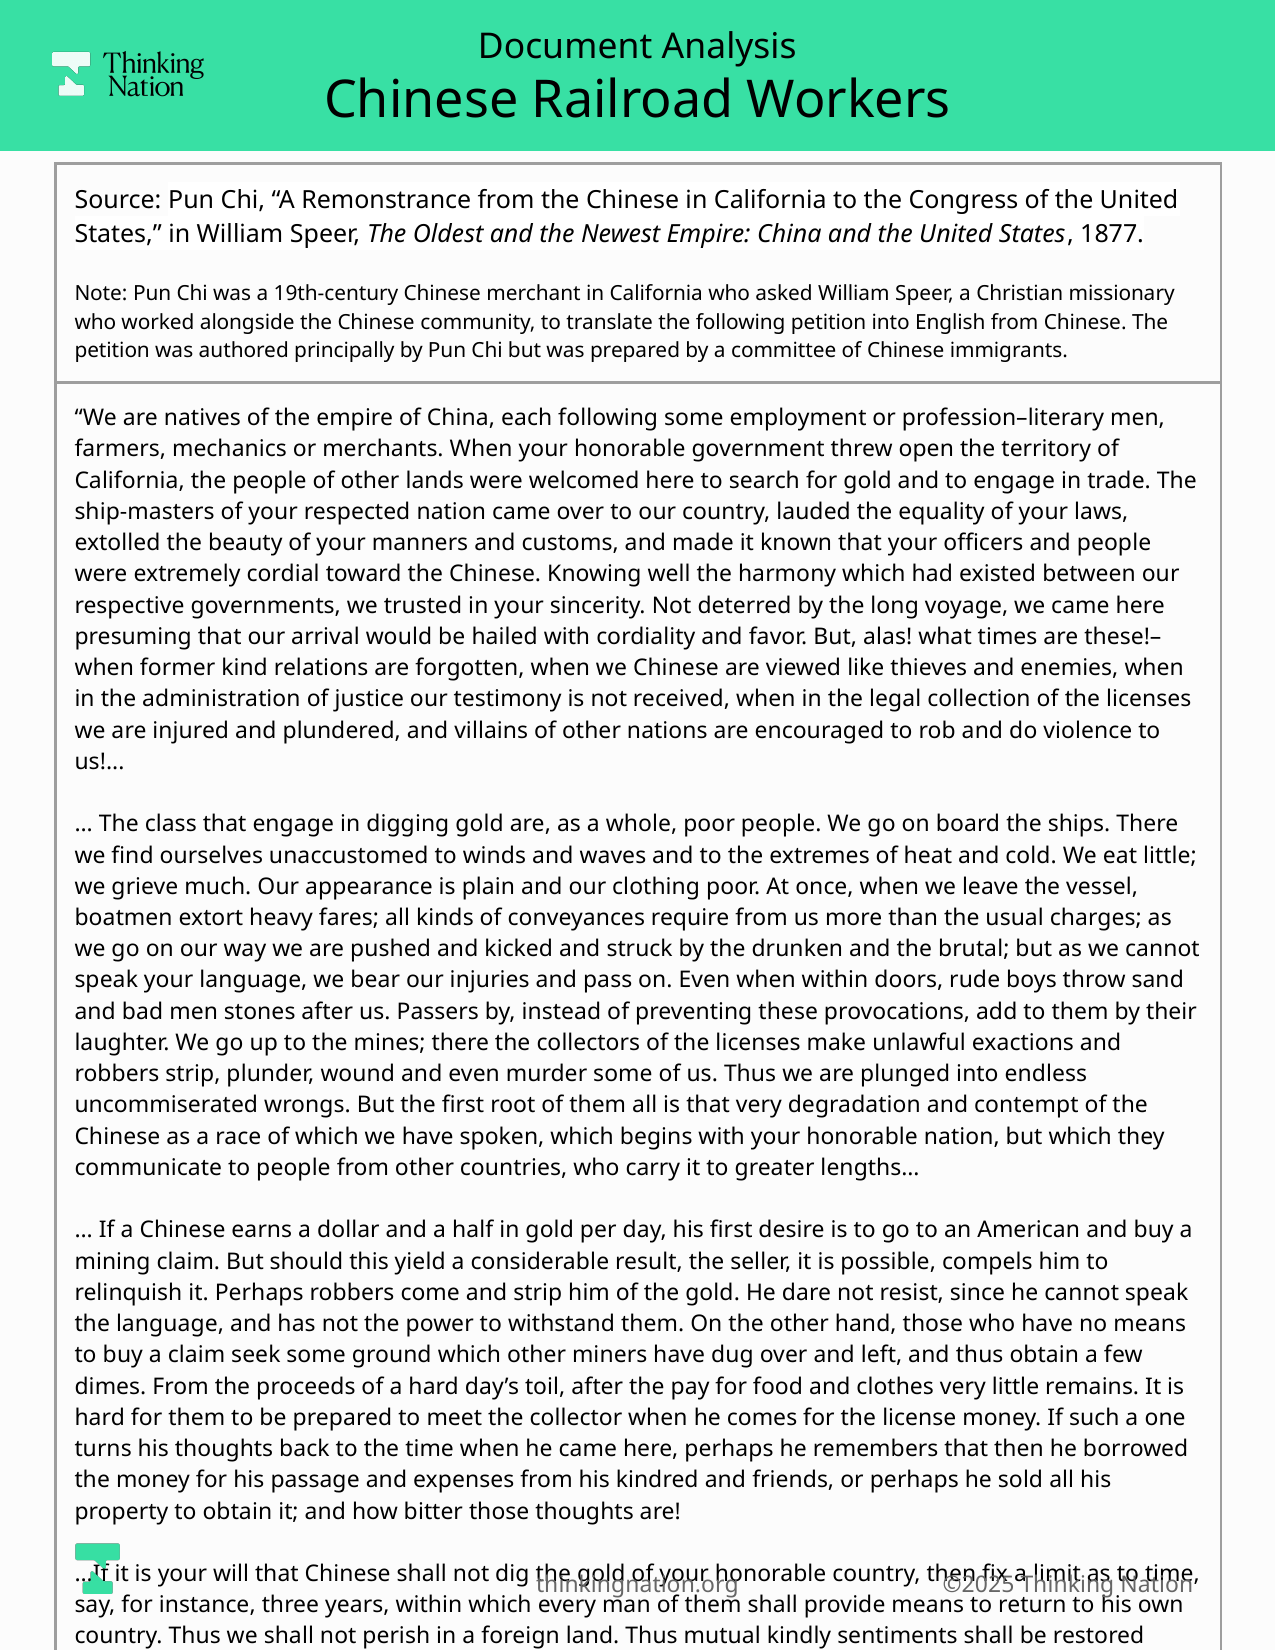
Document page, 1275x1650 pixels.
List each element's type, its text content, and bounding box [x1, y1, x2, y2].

picture [35, 37, 210, 110]
text_box thinkingnation.org [486, 1553, 789, 1605]
table_cell “We are natives of the empire of China, each following some employment or profession–literary men, farmers, mechanics or merchants. When your honorable government threw open the territory of California, the people of other lands were welcomed here to search for gold and to engage in trade. The ship-masters of your respected nation came over to our country, lauded the equality of your laws, extolled the beauty of your manners and customs, and made it known that your officers and people were extremely cordial toward the Chinese. Knowing well the harmony which had existed between our respective governments, we trusted in your sincerity. Not deterred by the long voyage, we came here presuming that our arrival would be hailed with cordiality and favor. But, alas! what times are these!–when former kind relations are forgotten, when we Chinese are viewed like thieves and enemies, when in the administration of justice our testimony is not received, when in the legal collection of the licenses we are injured and plundered, and villains of other nations are encouraged to rob and do violence to us!... … The class that engage in digging gold are, as a whole, poor people. We go on board the ships. There we find ourselves unaccustomed to winds and waves and to the extremes of heat and cold. We eat little; we grieve much. Our appearance is plain and our clothing poor. At once, when we leave the vessel, boatmen extort heavy fares; all kinds of conveyances require from us more than the usual charges; as we go on our way we are pushed and kicked and struck by the drunken and the brutal; but as we cannot speak your language, we bear our injuries and pass on. Even when within doors, rude boys throw sand and bad men stones after us. Passers by, instead of preventing these provocations, add to them by their laughter. We go up to the mines; there the collectors of the licenses make unlawful exactions and robbers strip, plunder, wound and even murder some of us. Thus we are plunged into endless uncommiserated wrongs. But the first root of them all is that very degradation and contempt of the Chinese as a race of which we have spoken, which begins with your honorable nation, but which they communicate to people from other countries, who carry it to greater lengths… … If a Chinese earns a dollar and a half in gold per day, his first desire is to go to an American and buy a mining claim. But should this yield a considerable result, the seller, it is possible, compels him to relinquish it. Perhaps robbers come and strip him of the gold. He dare not resist, since he cannot speak the language, and has not the power to withstand them. On the other hand, those who have no means to buy a claim seek some ground which other miners have dug over and left, and thus obtain a few dimes. From the proceeds of a hard day’s toil, after the pay for food and clothes very little remains. It is hard for them to be prepared to meet the collector when he comes for the license money. If such a one turns his thoughts back to the time when he came here, perhaps he remembers that then he borrowed the money for his passage and expenses from his kindred and friends, or perhaps he sold all his property to obtain it; and how bitter those thoughts are! …If it is your will that Chinese shall not dig the gold of your honorable country, then fix a limit as to time, say, for instance, three years, within which every man of them shall provide means to return to his own country. Thus we shall not perish in a foreign land. Thus mutual kindly sentiments shall be restored again…” [57, 384, 1220, 1650]
table_header Source: Pun Chi, “A Remonstrance from the Chinese in California to the Congress of the United States,” in William Speer, The Oldest and the Newest Empire: China and the United States, 1877. Note: Pun Chi was a 19th-century Chinese merchant in California who asked William Speer, a Christian missionary who worked alongside the Chinese community, to translate the following petition into English from Chinese. The petition was authored principally by Pun Chi but was prepared by a committee of Chinese immigrants. [57, 165, 1220, 381]
text_box ©2025 Thinking Nation [907, 1553, 1210, 1605]
picture [62, 1533, 133, 1604]
text_box Document Analysis Chinese Railroad Workers [0, 0, 1275, 151]
